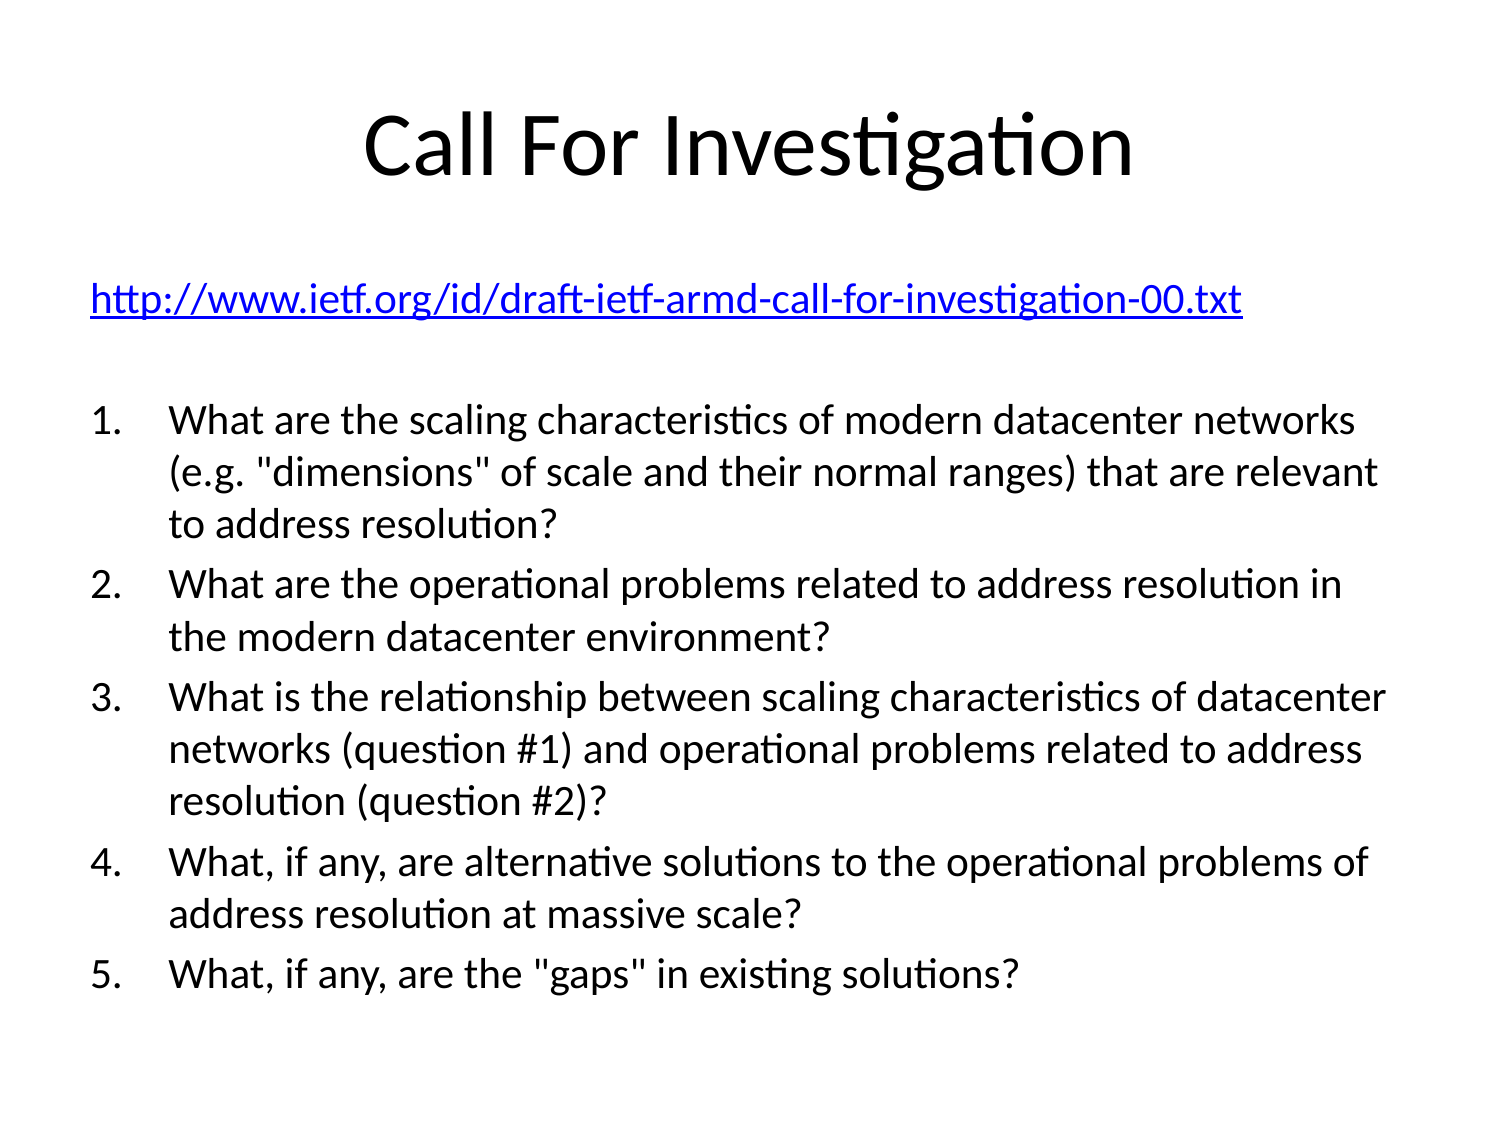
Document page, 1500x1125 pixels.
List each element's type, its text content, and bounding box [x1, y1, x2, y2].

list http://www.ietf.org/id/draft-ietf-armd-call-for-investigation-00.txt What are the scaling characteristics of modern datacenter networks (e.g. "dimensions" of scale and their normal ranges) that are relevant to address resolution? What are the operational problems related to address resolution in the modern datacenter environment? What is the relationship between scaling characteristics of datacenter networks (question #1) and operational problems related to address resolution (question #2)? What, if any, are alternative solutions to the operational problems of address resolution at massive scale? What, if any, are the "gaps" in existing solutions? [75, 262, 1425, 1005]
title Call For Investigation [75, 45, 1425, 233]
